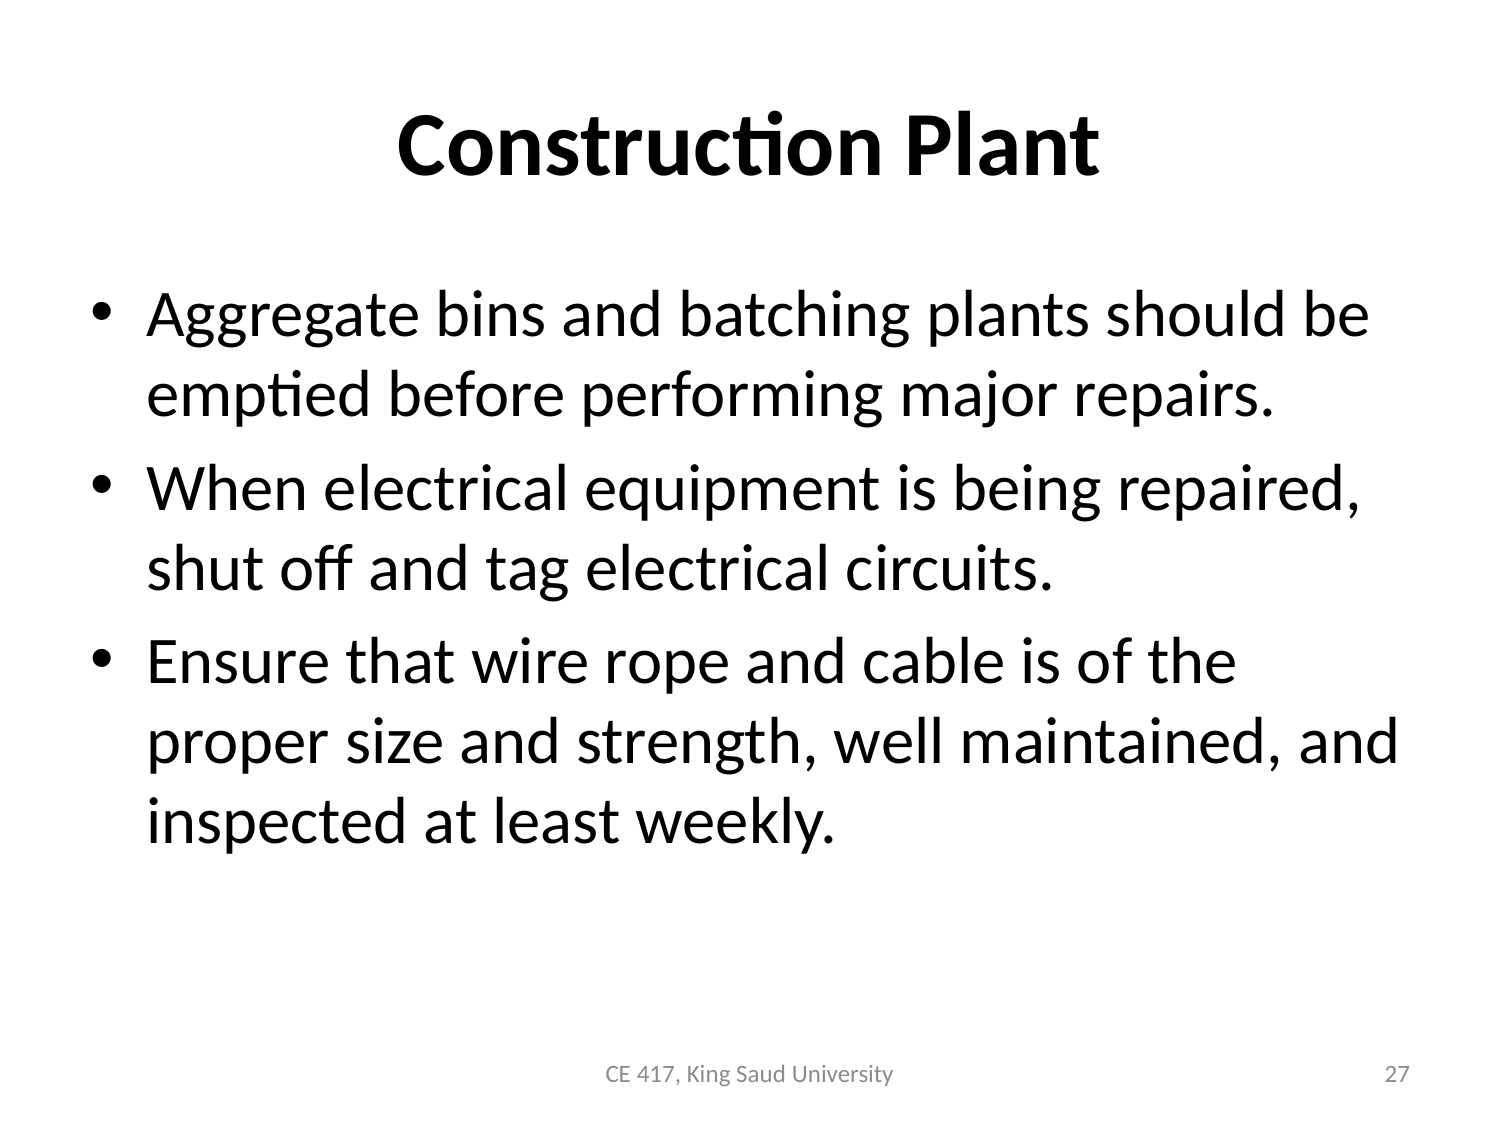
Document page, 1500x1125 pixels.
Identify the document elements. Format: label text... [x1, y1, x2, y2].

list Aggregate bins and batching plants should be emptied before performing major repairs. When electrical equipment is being repaired, shut off and tag electrical circuits. Ensure that wire rope and cable is of the proper size and strength, well maintained, and inspected at least weekly. [75, 262, 1425, 1075]
footer CE 417, King Saud University [512, 1042, 988, 1103]
slide_number 27 [1074, 1042, 1425, 1103]
title Construction Plant [75, 45, 1425, 233]
